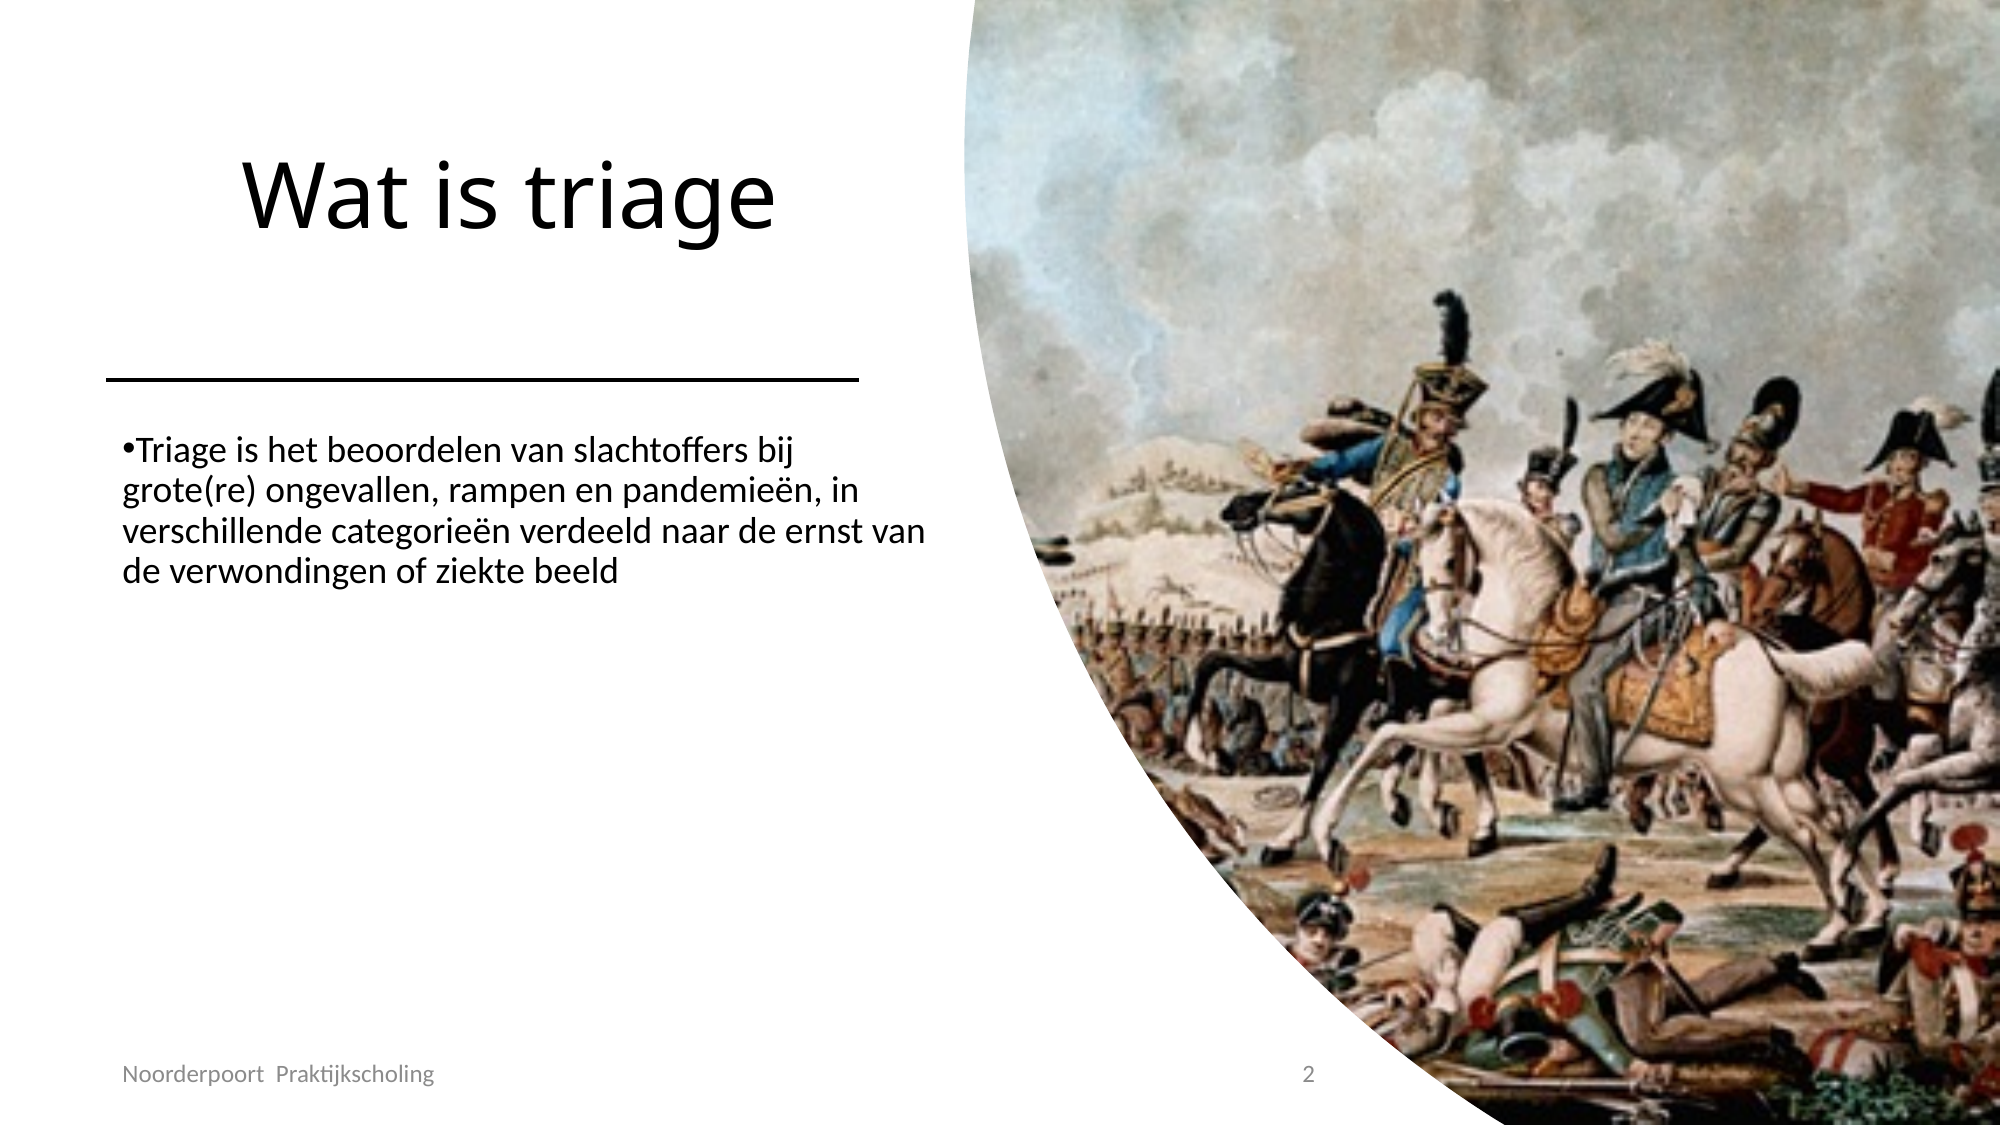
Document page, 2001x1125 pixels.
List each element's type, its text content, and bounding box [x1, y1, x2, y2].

title Wat is triage [107, 59, 948, 338]
text_box Triage is het beoordelen van slachtoffers bij grote(re) ongevallen, rampen en pandemieën, in verschillende categorieën verdeeld naar de ernst van de verwondingen of ziekte beeld [107, 422, 948, 991]
picture [964, 0, 2000, 1125]
footer Noorderpoort Praktijkscholing [107, 1042, 783, 1103]
